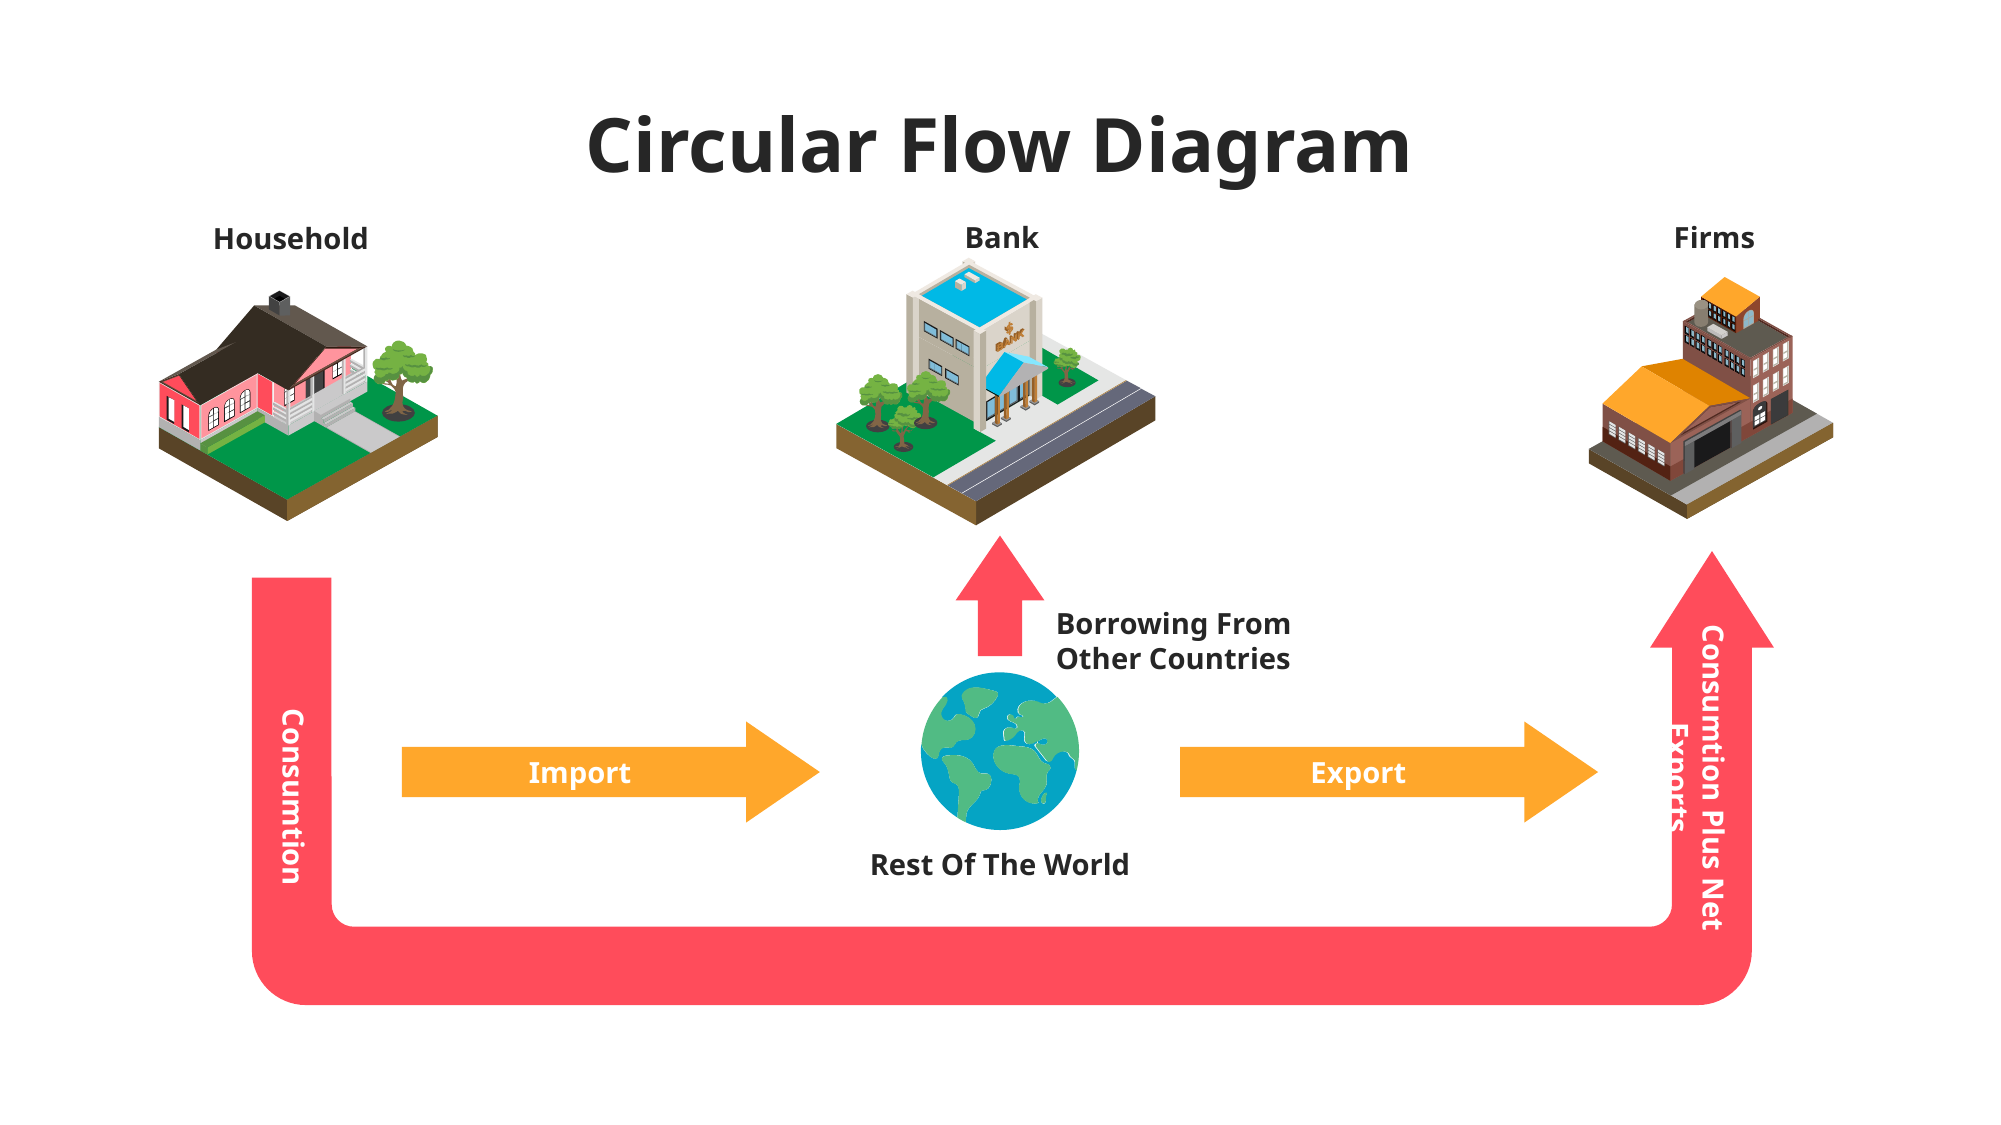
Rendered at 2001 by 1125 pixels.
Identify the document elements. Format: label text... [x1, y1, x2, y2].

text_box Import [472, 746, 688, 797]
text_box [342, 572, 1650, 960]
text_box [1588, 276, 1833, 519]
text_box [1706, 549, 1718, 558]
text_box Firms [1591, 212, 1838, 263]
text_box Consumtion Plus Net Exports [1654, 558, 1739, 998]
text_box Consumtion [269, 626, 319, 969]
title Circular Flow Diagram [335, 58, 1665, 238]
text_box Export [1251, 746, 1466, 797]
text_box Household [168, 212, 415, 263]
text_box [920, 672, 1079, 830]
text_box [250, 576, 1727, 1007]
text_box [836, 257, 1156, 526]
text_box [1739, 591, 1776, 988]
text_box [953, 533, 1047, 658]
text_box Bank [879, 212, 1126, 257]
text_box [158, 290, 438, 521]
